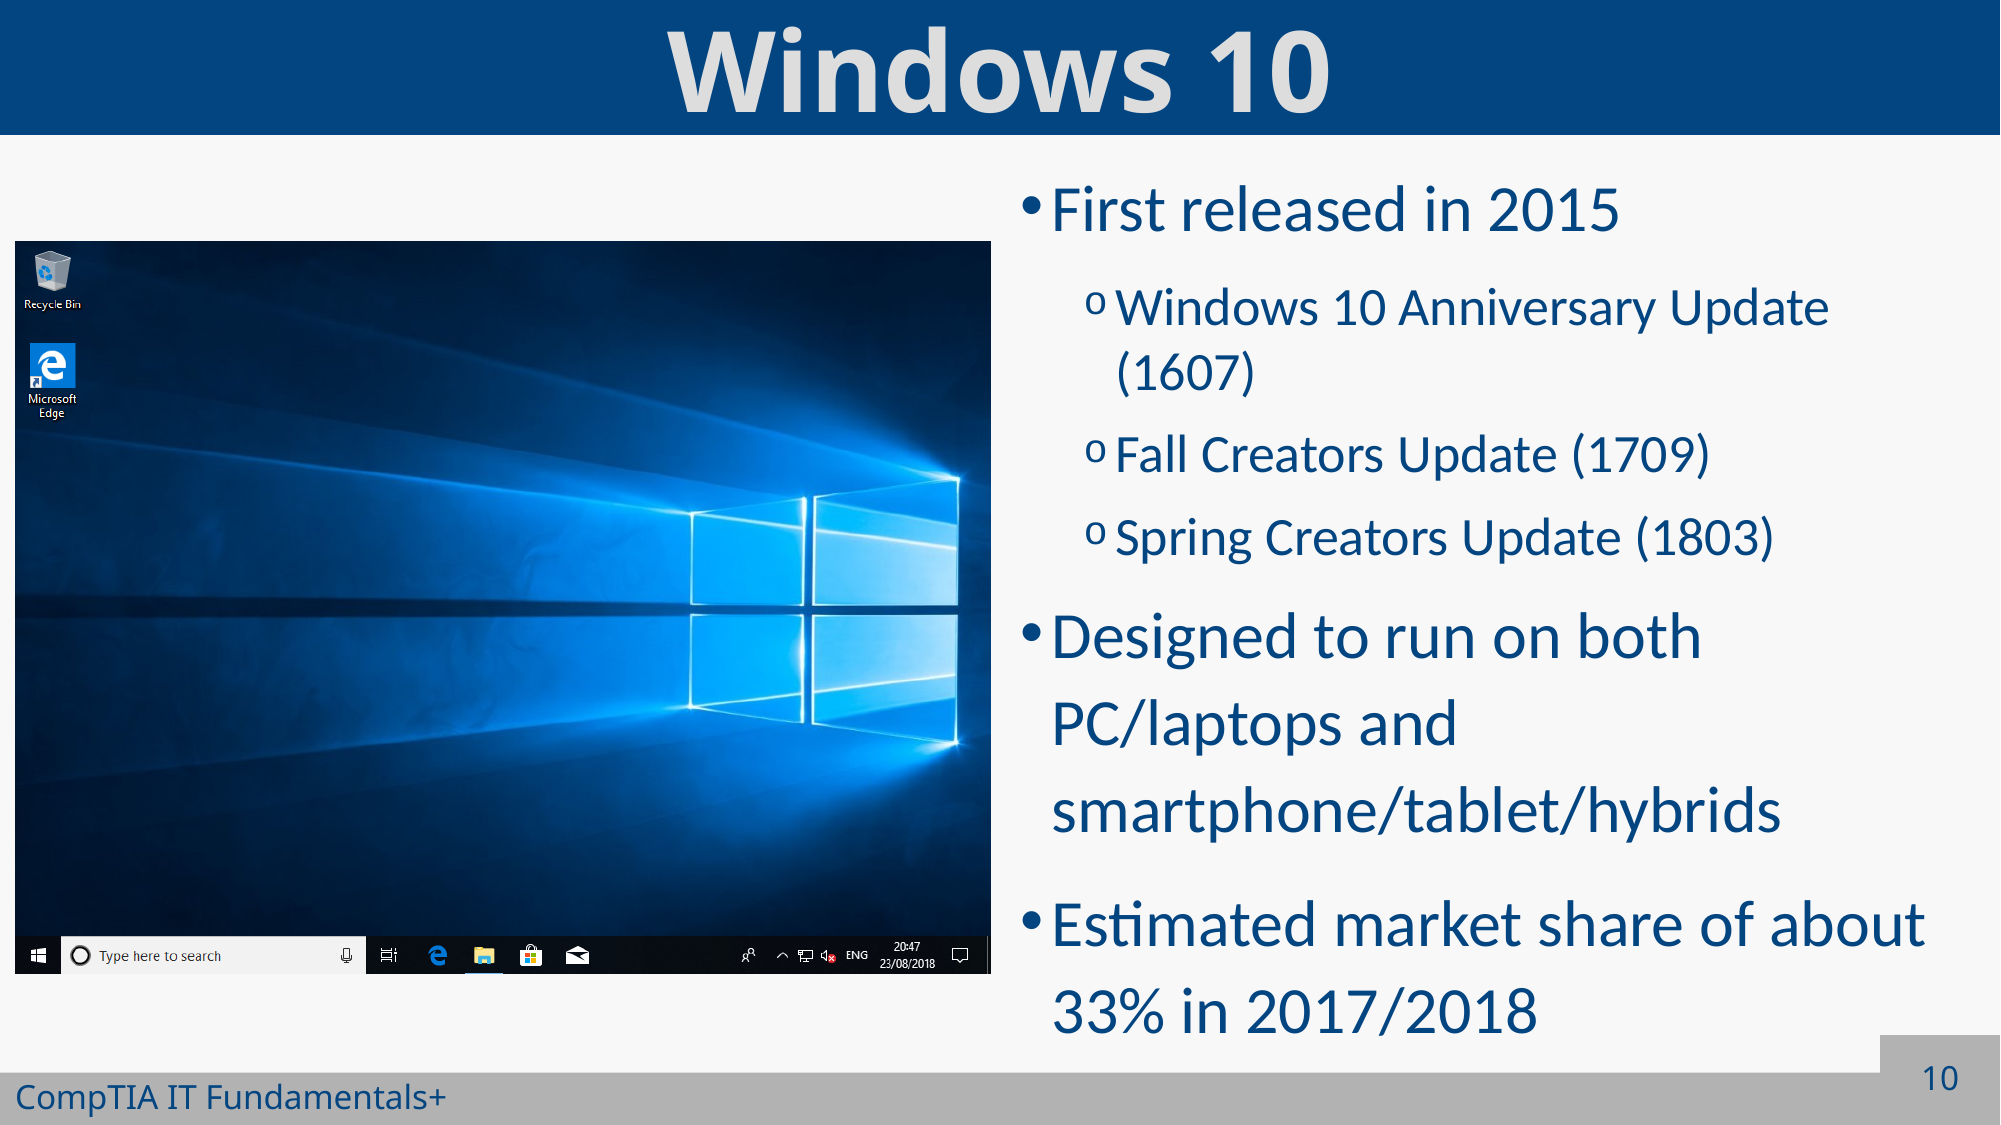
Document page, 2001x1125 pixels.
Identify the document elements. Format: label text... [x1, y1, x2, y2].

title Windows 10 [0, 0, 2000, 135]
footer CompTIA IT Fundamentals+ [0, 1072, 1880, 1125]
list First released in 2015 Windows 10 Anniversary Update (1607) Fall Creators Update (1709) Spring Creators Update (1803) Designed to run on both PC/laptops and smartphone/tablet/hybrids Estimated market share of about 33% in 2017/2018 [1005, 149, 1980, 1065]
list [15, 241, 991, 974]
slide_number 10 [1880, 1035, 2000, 1125]
